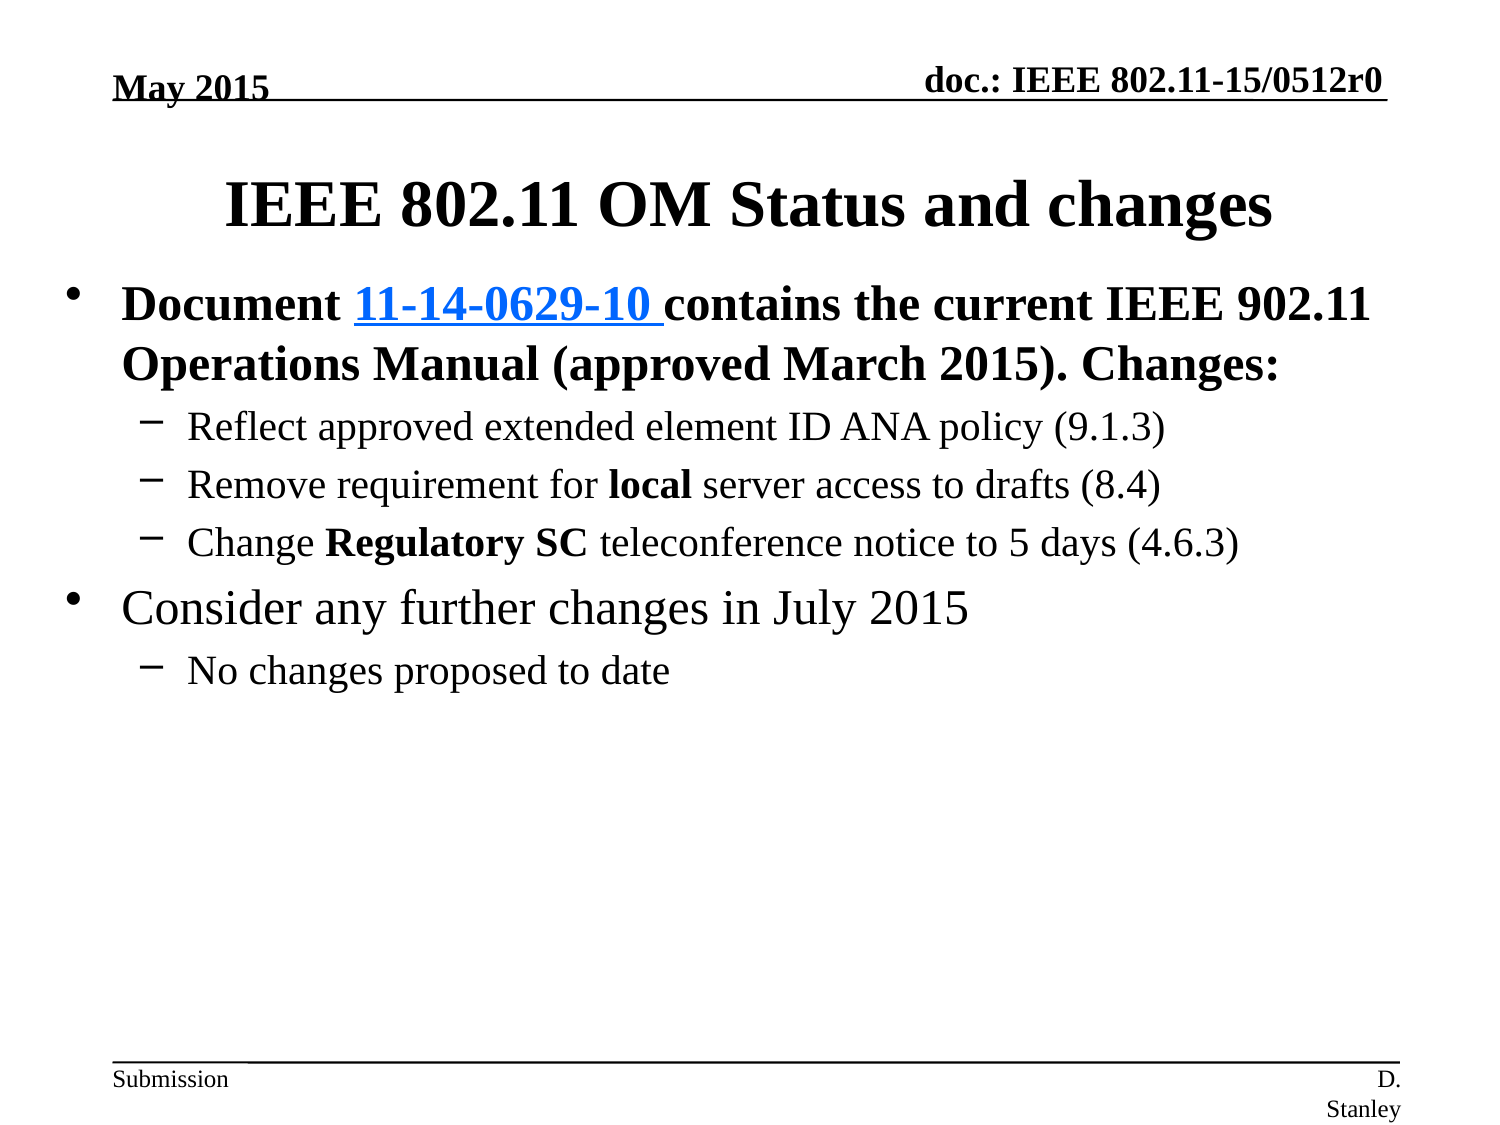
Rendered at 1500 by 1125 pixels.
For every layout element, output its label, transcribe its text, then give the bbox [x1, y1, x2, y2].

footer D. Stanley Aruba Networks [1324, 1061, 1402, 1093]
list Document 11-14-0629-10 contains the current IEEE 902.11 Operations Manual (approved March 2015). Changes: Reflect approved extended element ID ANA policy (9.1.3) Remove requirement for local server access to drafts (8.4) Change Regulatory SC teleconference notice to 5 days (4.6.3) Consider any further changes in July 2015 No changes proposed to date [49, 262, 1426, 1038]
title IEEE 802.11 OM Status and changes [112, 112, 1388, 262]
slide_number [112, 62, 401, 109]
